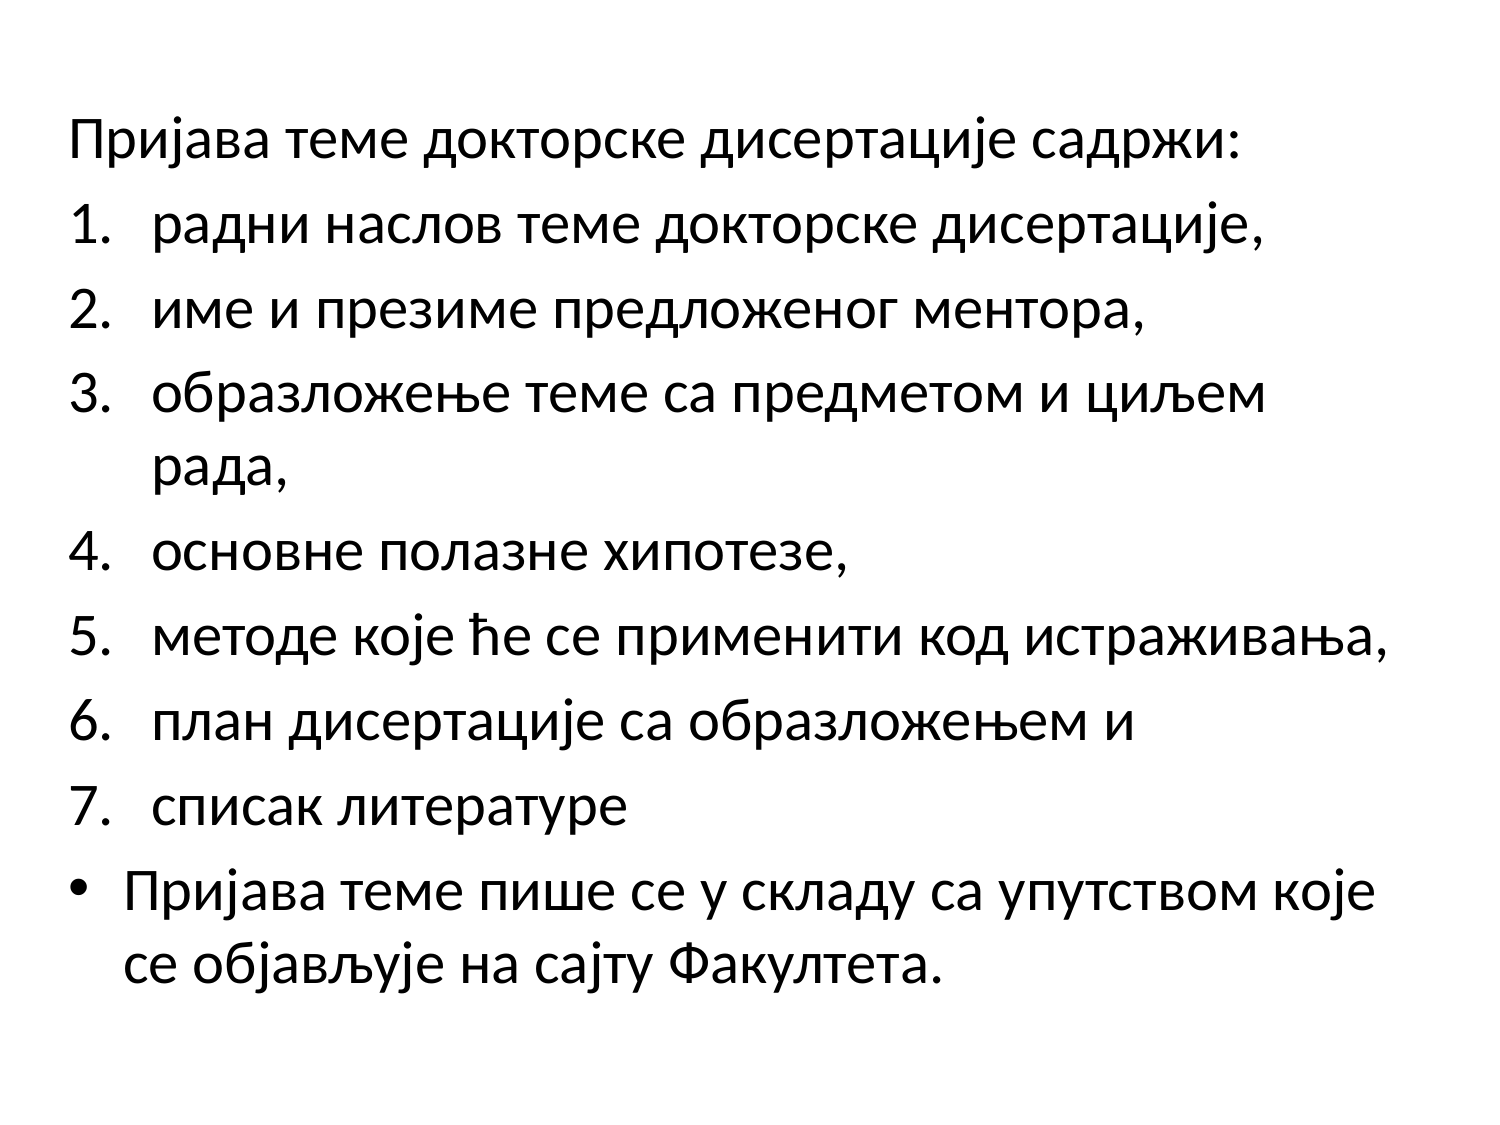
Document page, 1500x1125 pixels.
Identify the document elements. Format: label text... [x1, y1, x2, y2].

list Пријава теме докторске дисертације садржи: радни наслов теме докторске дисертације, име и презиме предложеног ментора, образложење теме са предметом и циљем рада, основне полазне хипотезе, методе које ће се применити код истраживања, план дисертације са образложењем и списак литературе Пријава теме пише се у складу са упутством које се објављује на сајту Факултета. [53, 90, 1425, 1005]
